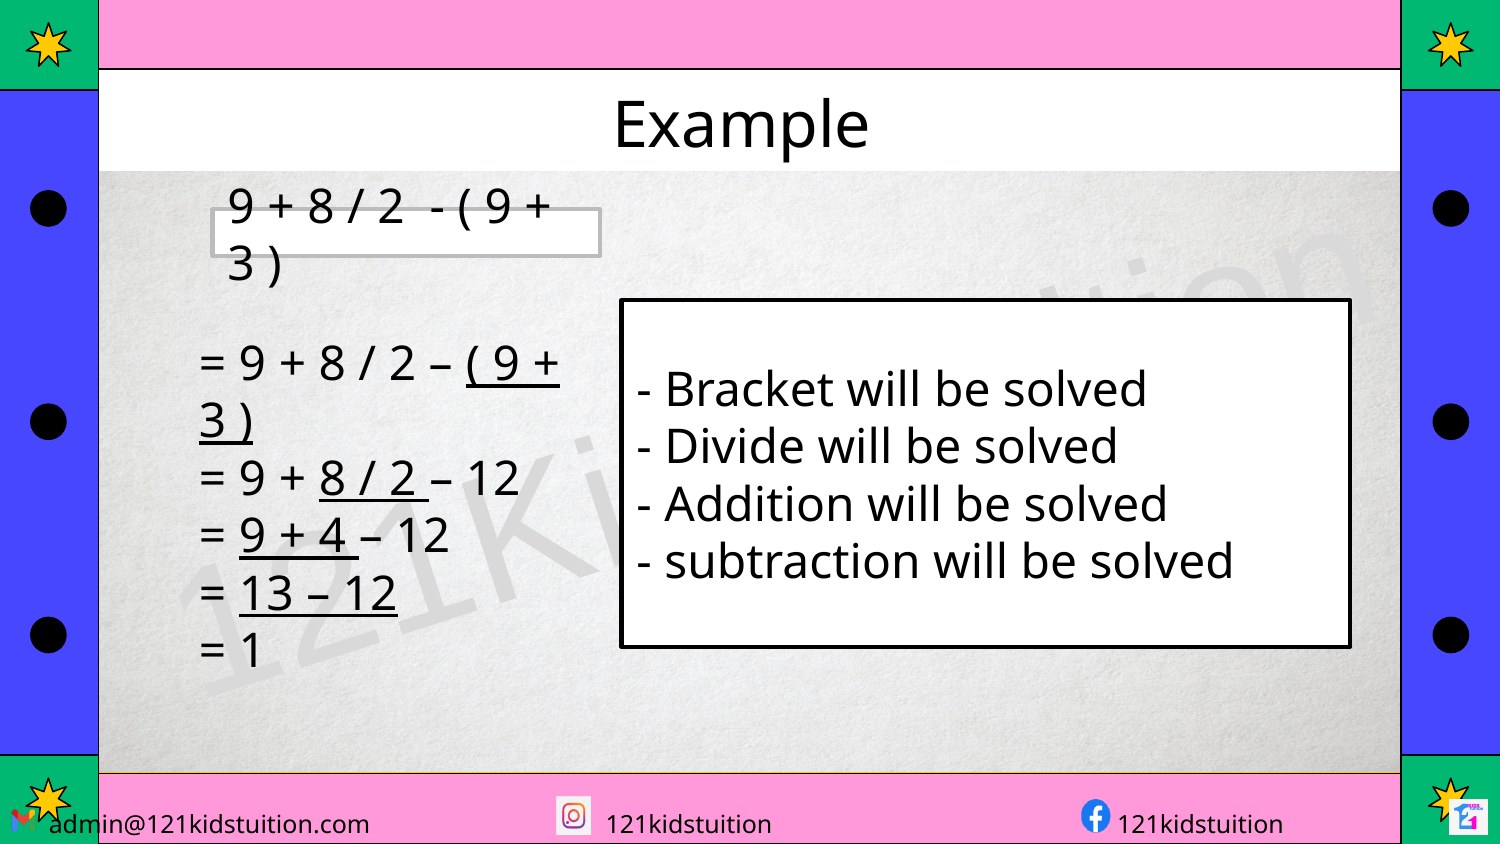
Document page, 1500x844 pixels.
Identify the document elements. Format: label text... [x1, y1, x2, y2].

text_box 121Kids Tuition [1220, 93, 1500, 357]
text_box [0, 796, 1500, 844]
text_box 121Kids Tuition [10, 534, 99, 786]
picture [99, 171, 1401, 772]
title Example [117, 67, 1383, 145]
